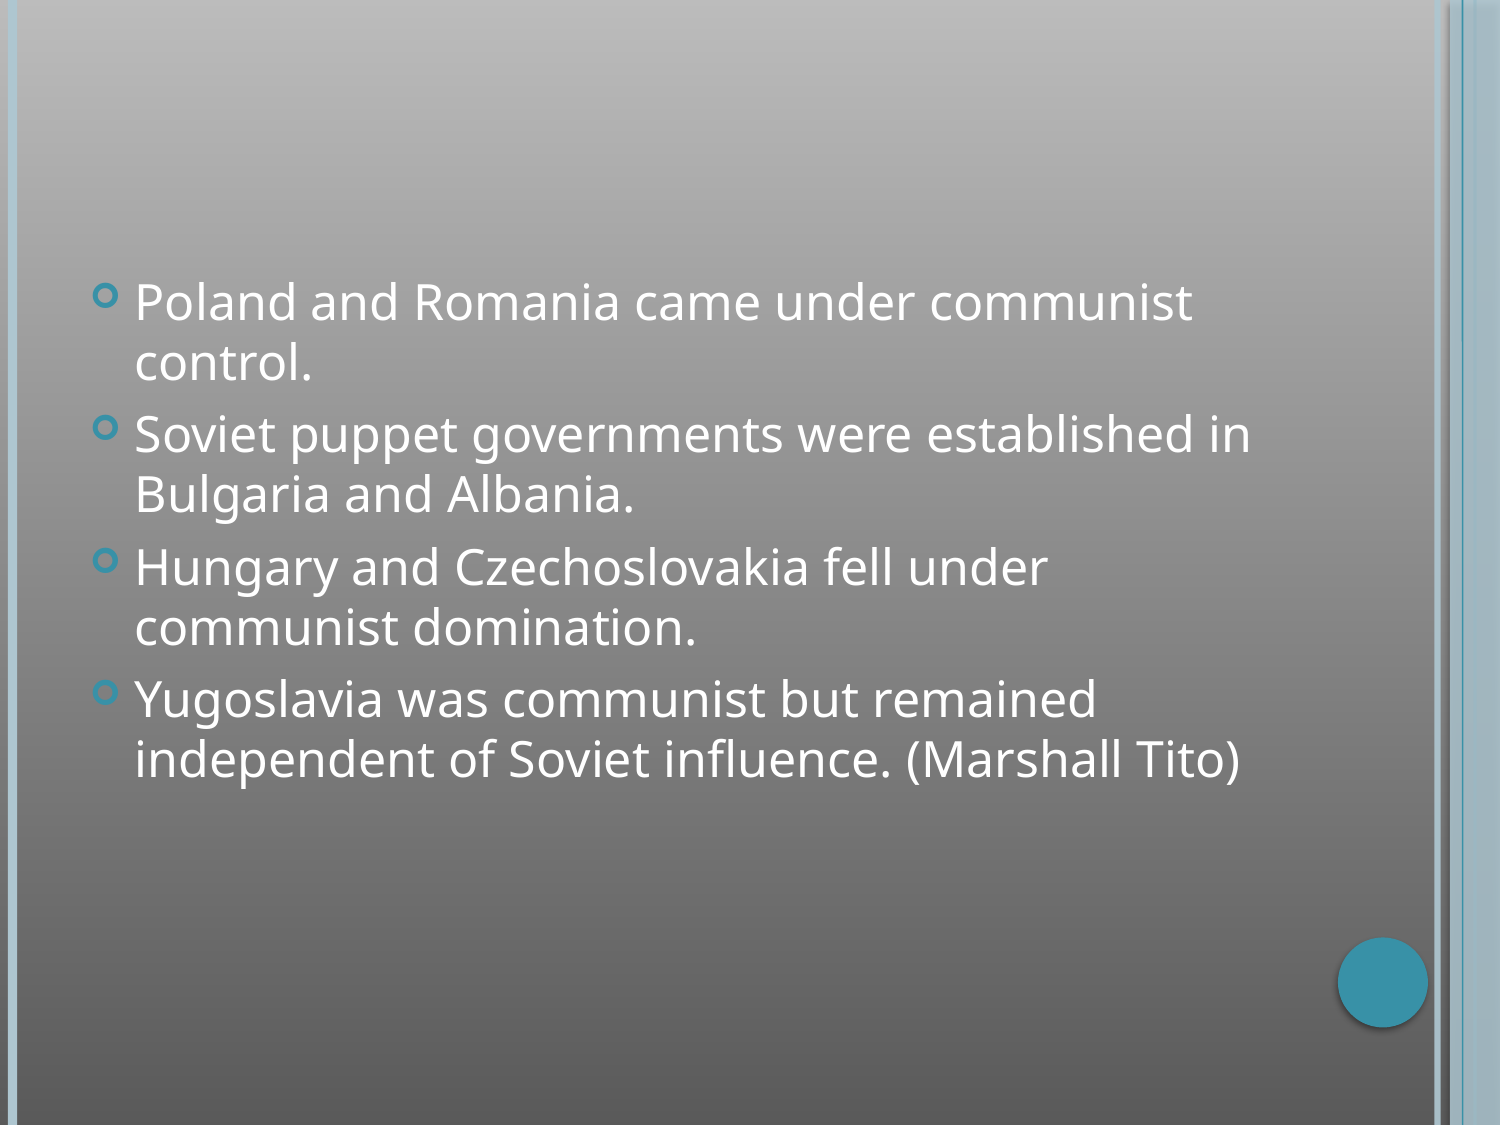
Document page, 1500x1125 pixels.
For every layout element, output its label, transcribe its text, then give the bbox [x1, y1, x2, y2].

list Poland and Romania came under communist control. Soviet puppet governments were established in Bulgaria and Albania. Hungary and Czechoslovakia fell under communist domination. Yugoslavia was communist but remained independent of Soviet influence. (Marshall Tito) [75, 262, 1300, 1062]
